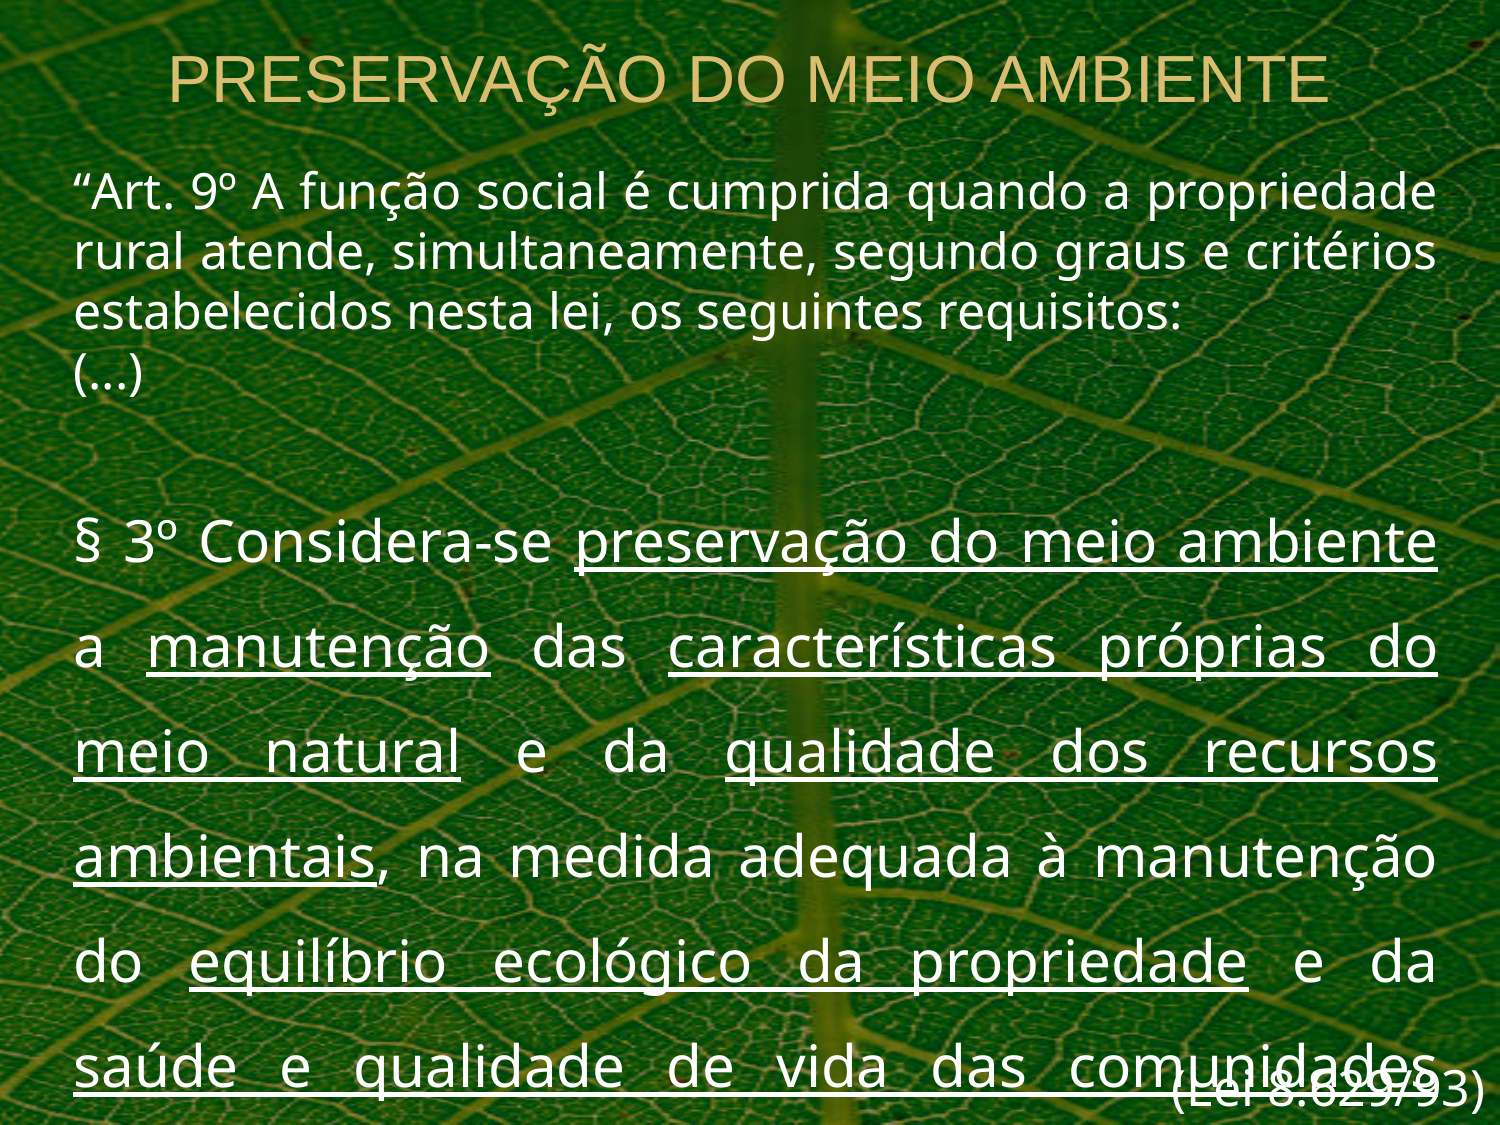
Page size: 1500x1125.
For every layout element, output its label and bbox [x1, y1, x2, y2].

list [0, 0, 1500, 1125]
